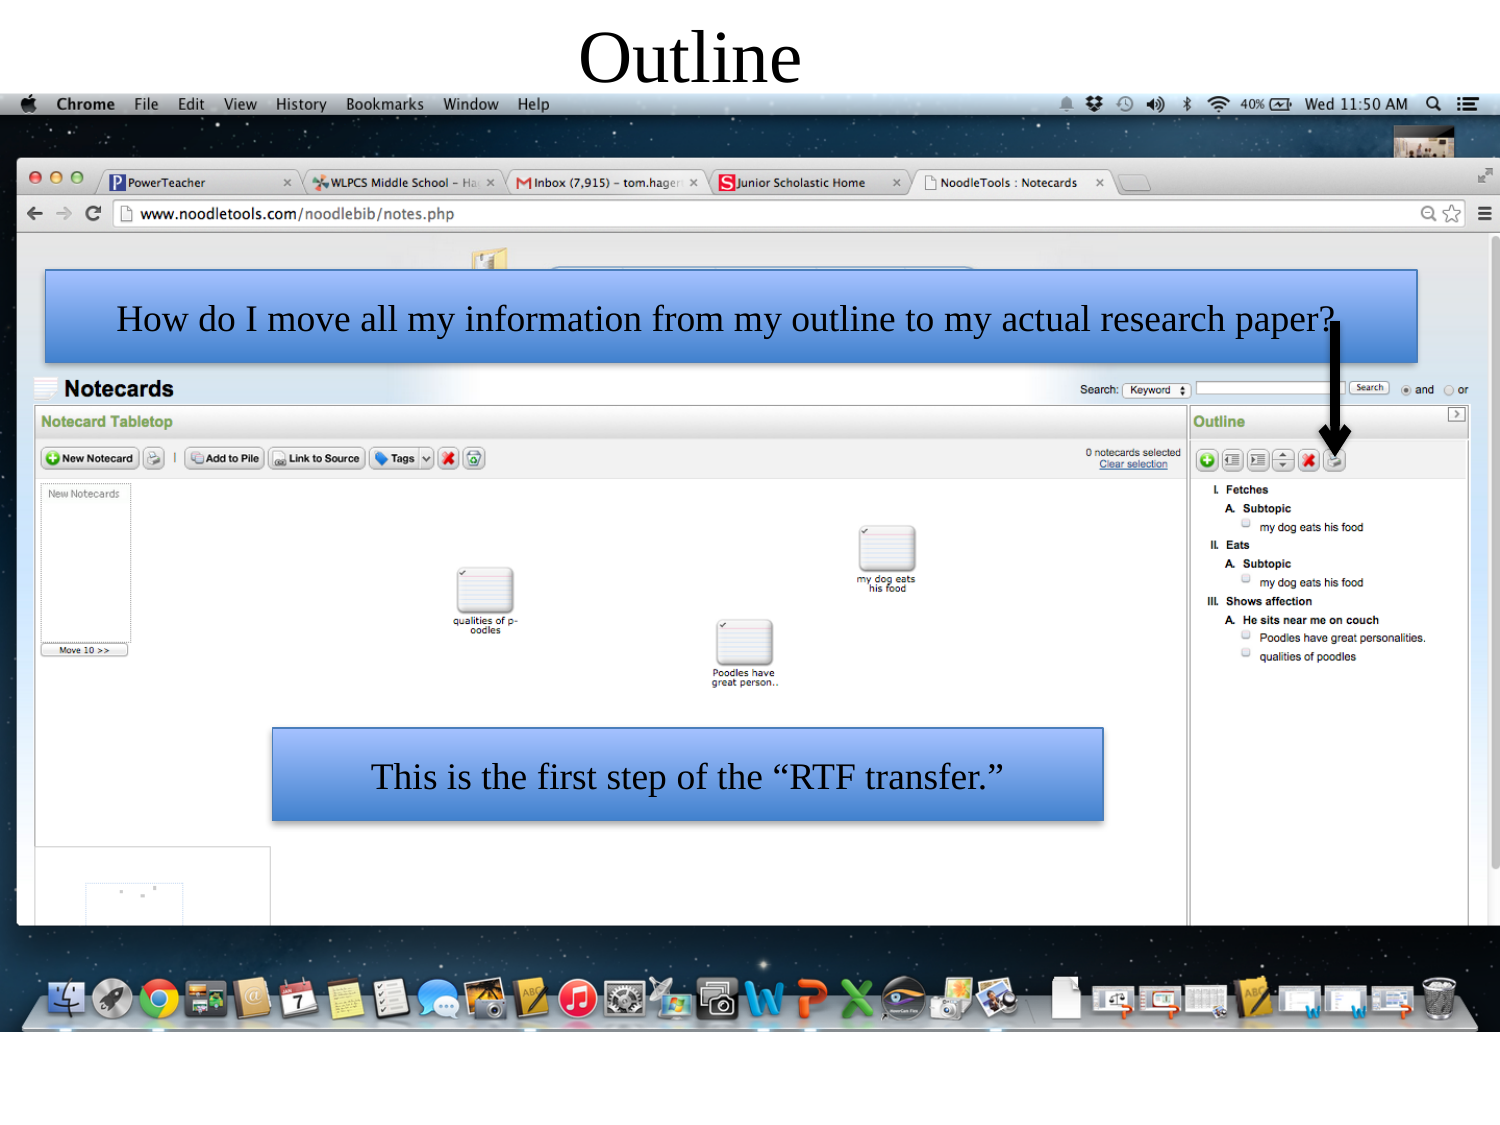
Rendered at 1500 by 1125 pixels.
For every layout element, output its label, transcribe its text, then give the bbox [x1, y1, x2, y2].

picture [0, 93, 1500, 1032]
text_box Outline [563, 0, 818, 92]
